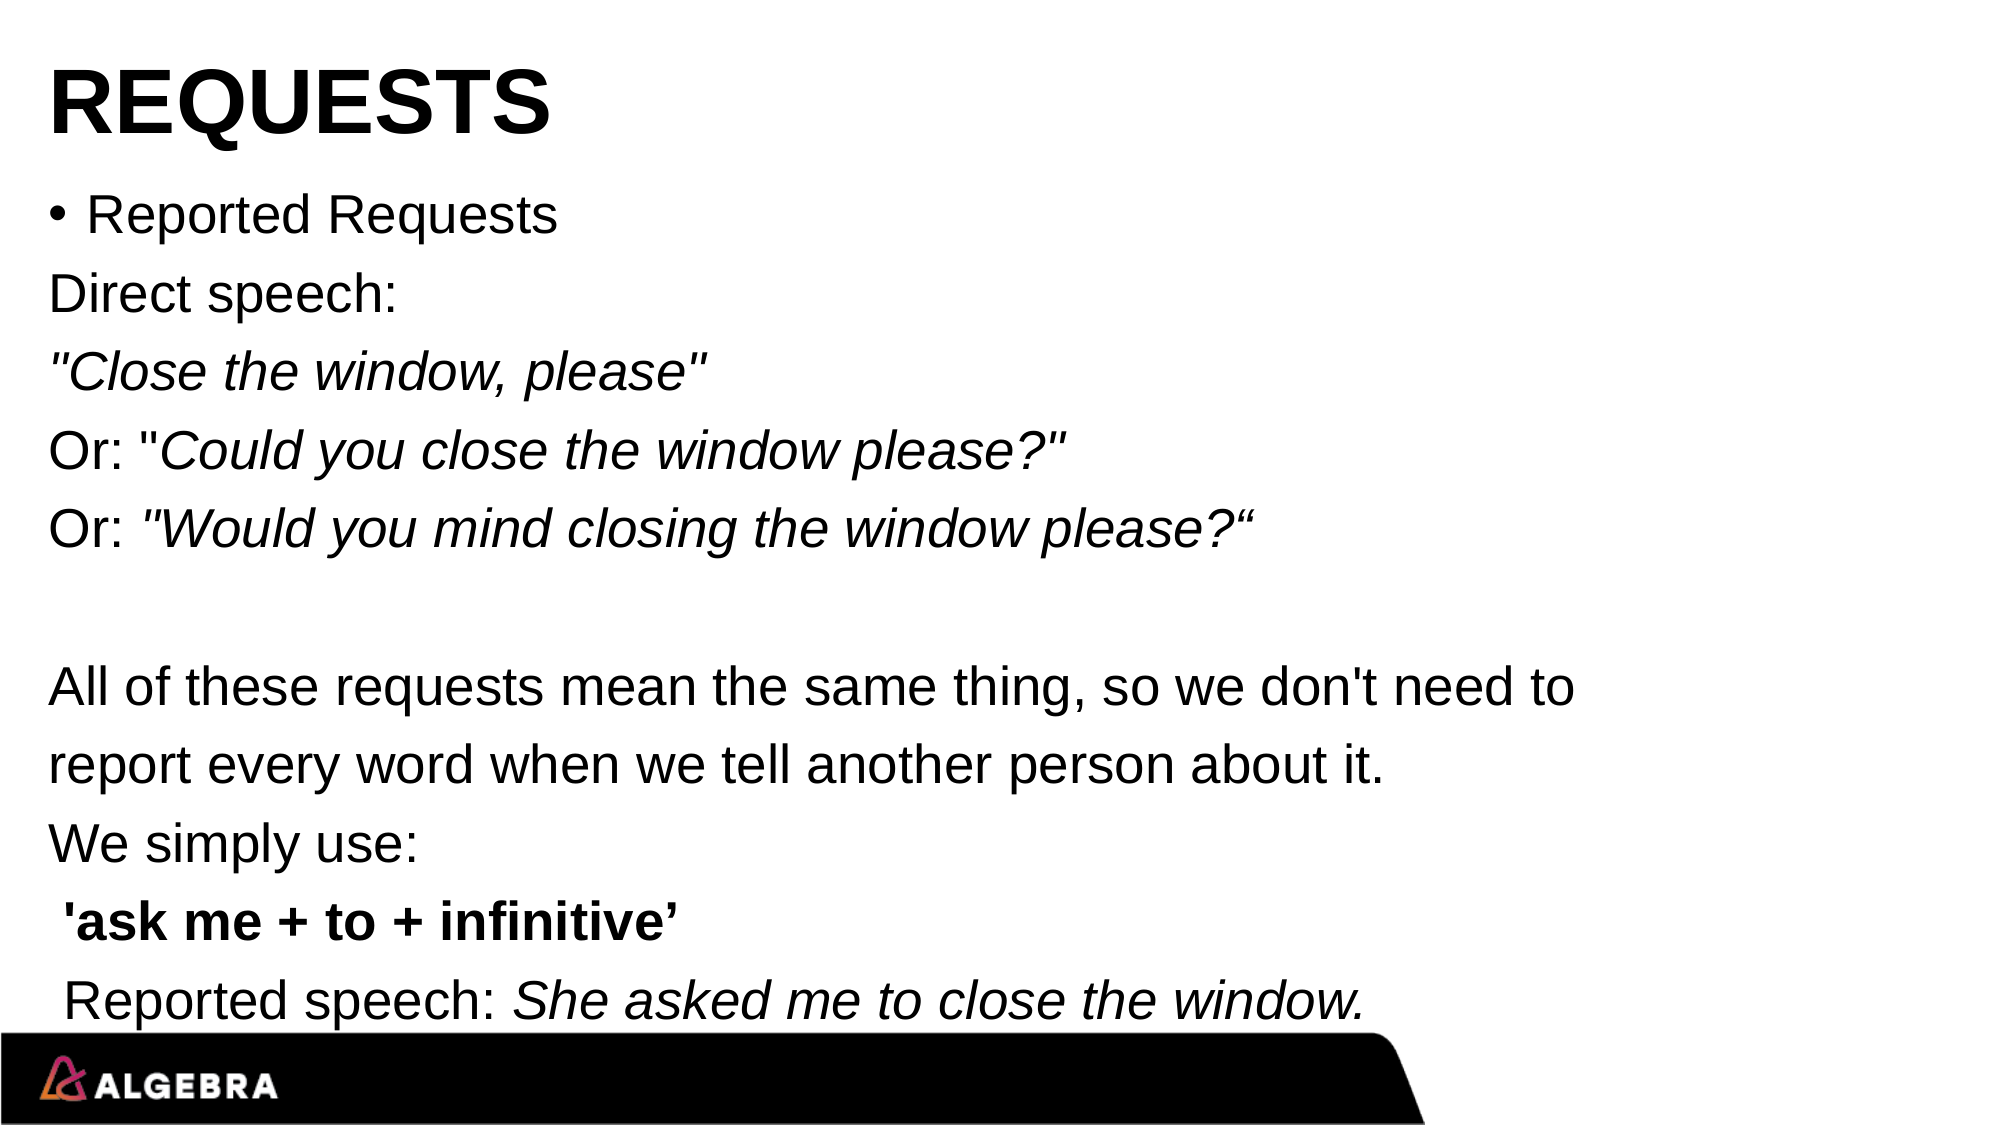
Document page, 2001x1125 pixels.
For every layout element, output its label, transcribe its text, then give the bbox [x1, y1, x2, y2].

title REQUESTS [33, 29, 1485, 179]
picture [0, 1032, 1425, 1125]
list Reported Requests Direct speech: "Close the window, please" Or: "Could you close the window please?" Or: "Would you mind closing the window please?“ All of these requests mean the same thing, so we don't need to report every word when we tell another person about it. We simply use: 'ask me + to + infinitive’ Reported speech: She asked me to close the window. [33, 179, 1954, 1043]
